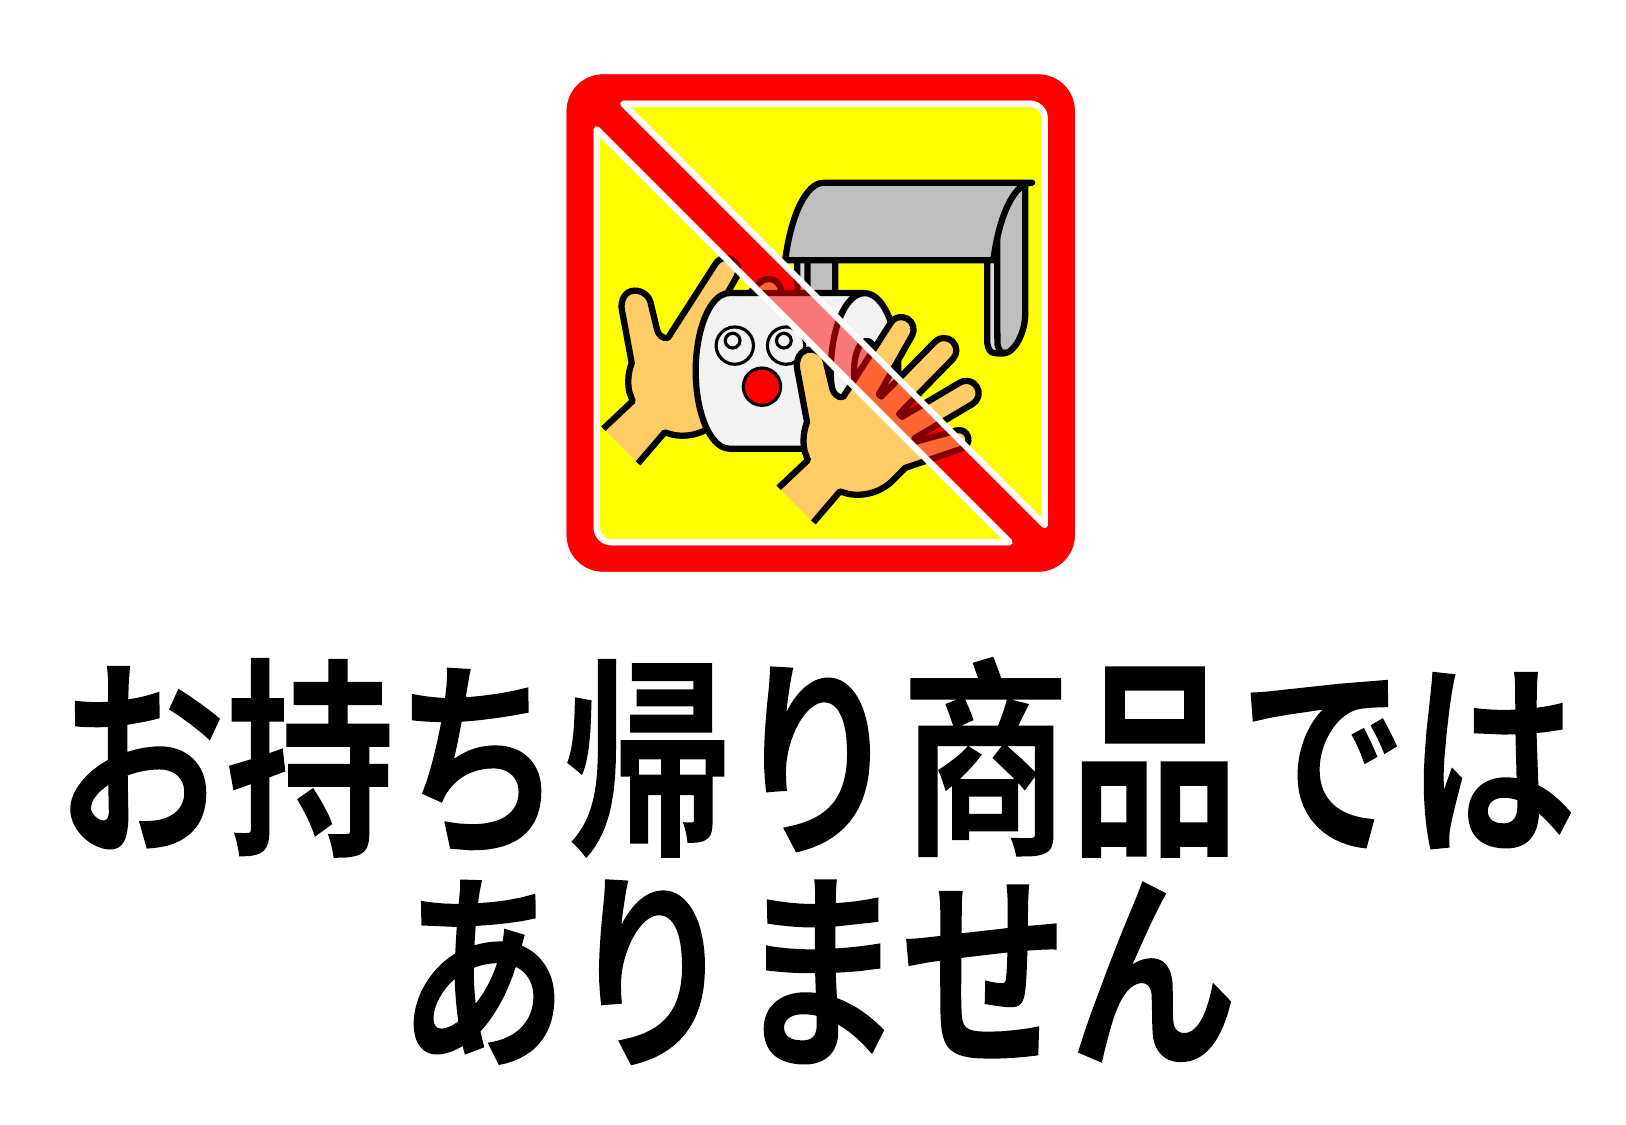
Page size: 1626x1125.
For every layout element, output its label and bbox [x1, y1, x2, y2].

text_box [563, 70, 1079, 575]
